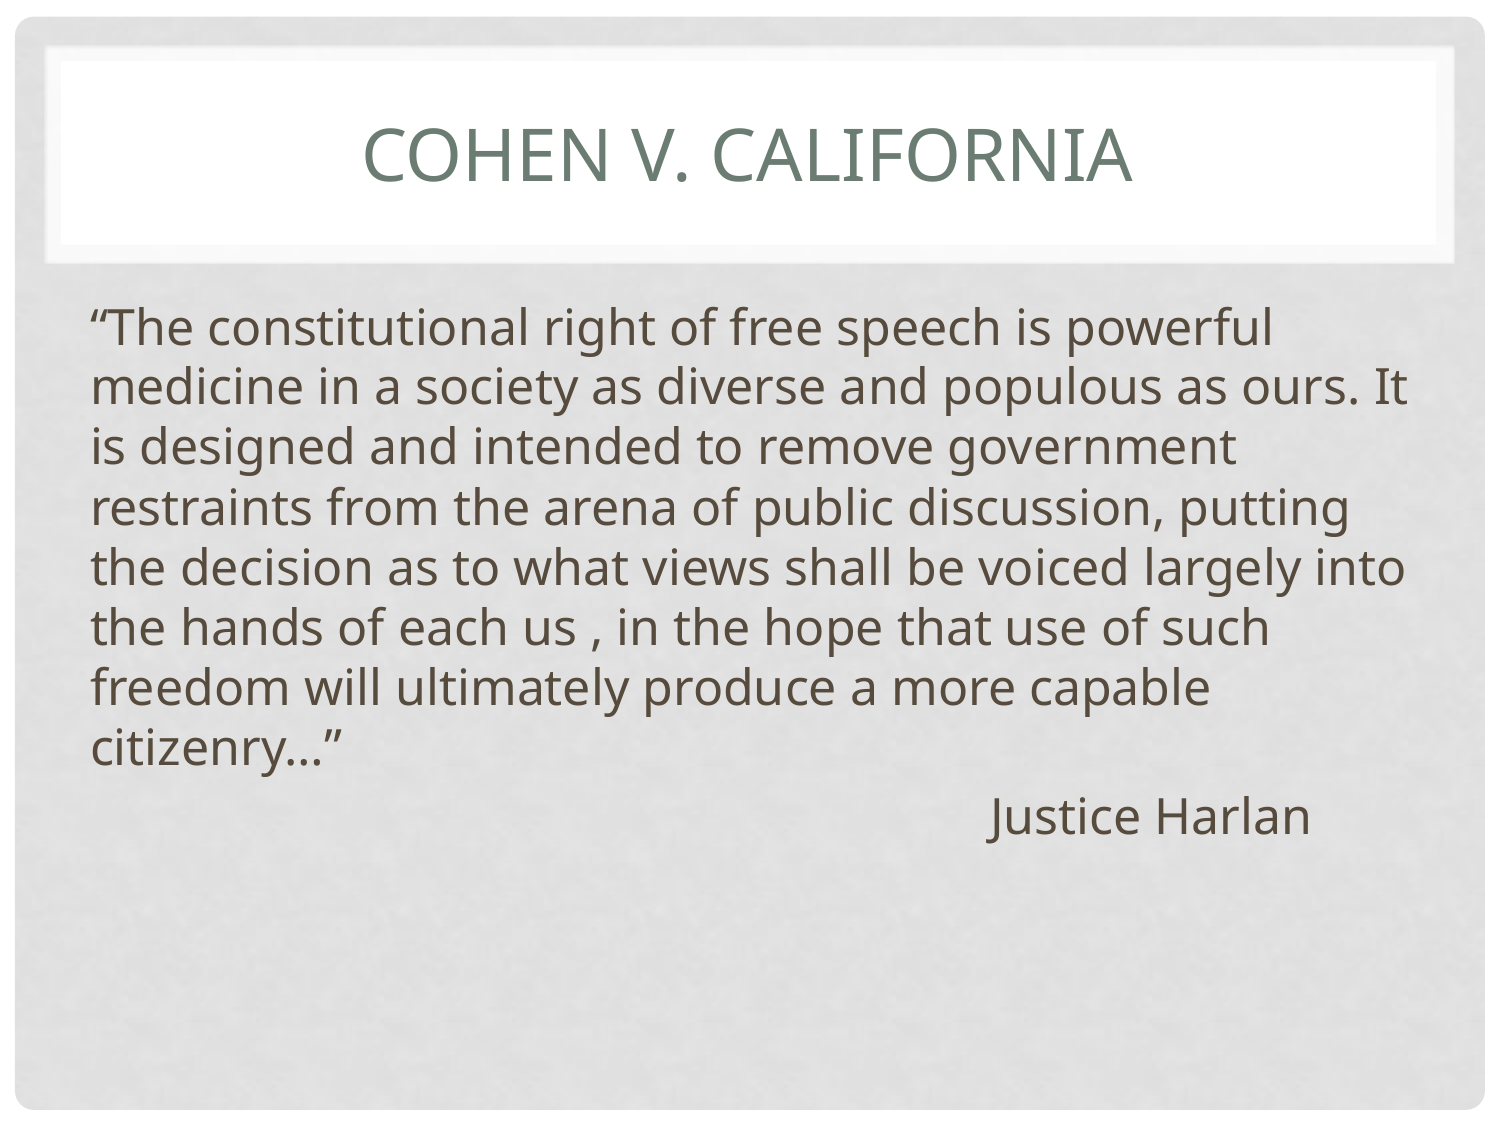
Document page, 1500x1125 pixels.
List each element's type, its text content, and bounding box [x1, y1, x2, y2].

list “The constitutional right of free speech is powerful medicine in a society as diverse and populous as ours. It is designed and intended to remove government restraints from the arena of public discussion, putting the decision as to what views shall be voiced largely into the hands of each us , in the hope that use of such freedom will ultimately produce a more capable citizenry…” Justice Harlan [75, 287, 1425, 1005]
title Cohen v. California [69, 66, 1425, 238]
